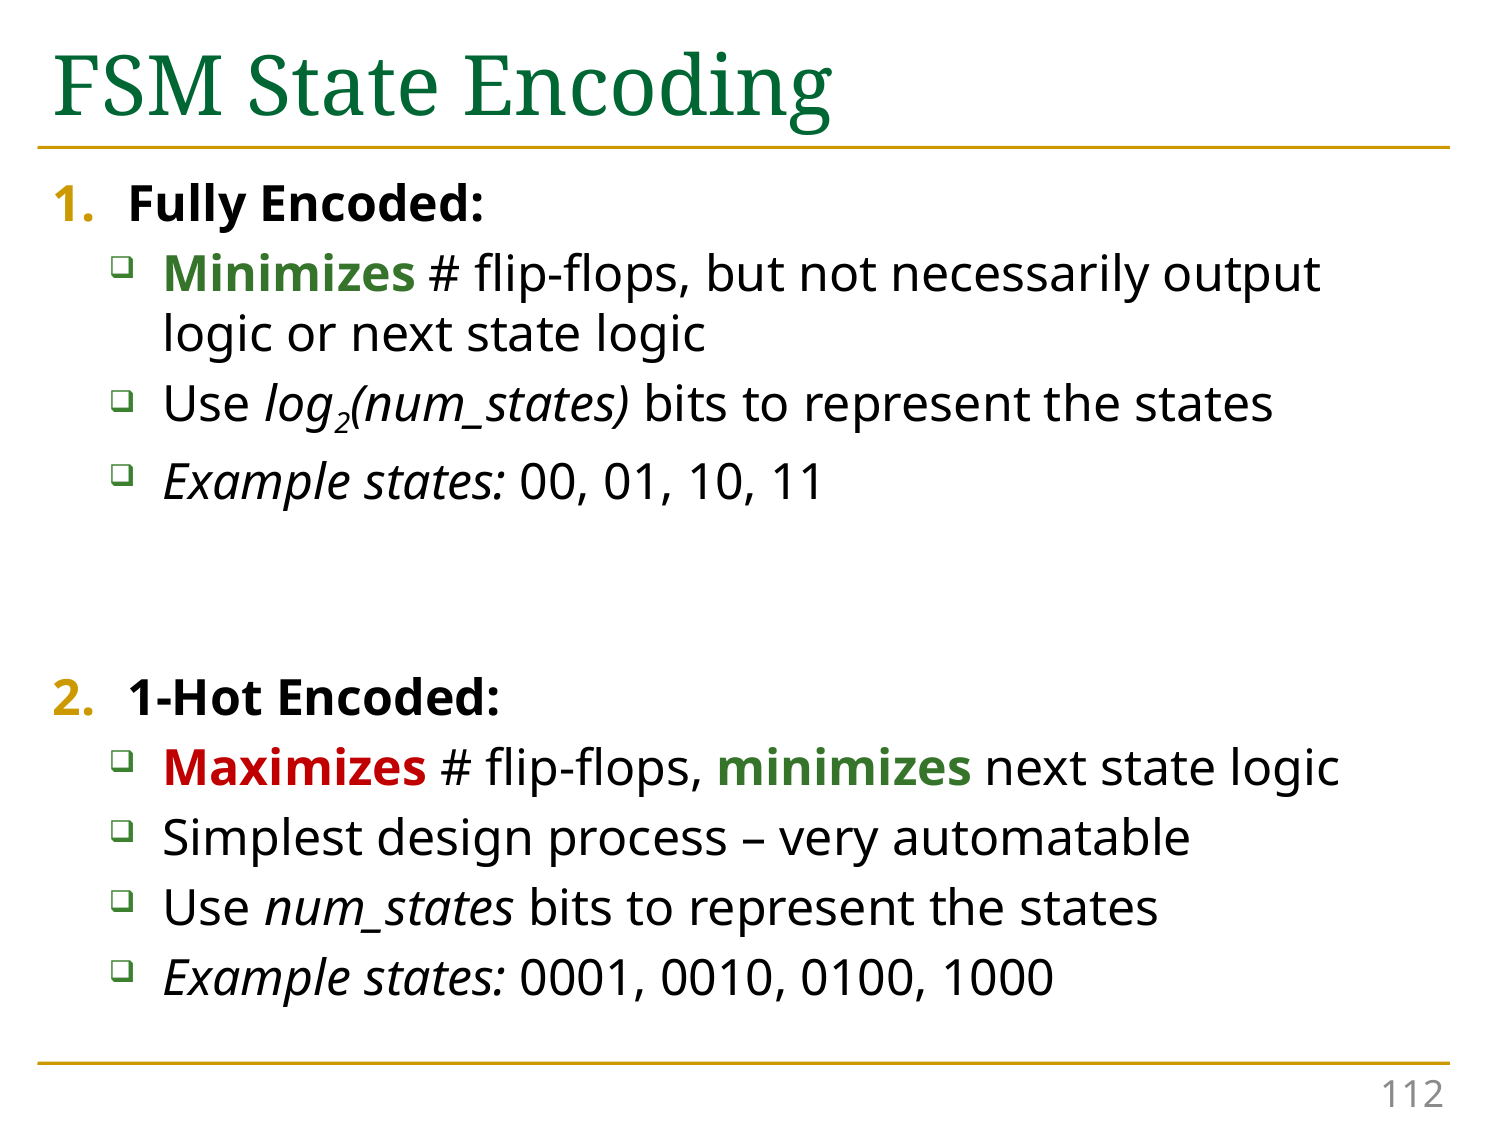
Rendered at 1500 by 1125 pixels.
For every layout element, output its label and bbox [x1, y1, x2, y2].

slide_number [1121, 1066, 1460, 1125]
title [37, 24, 1450, 163]
list [37, 163, 1450, 1016]
